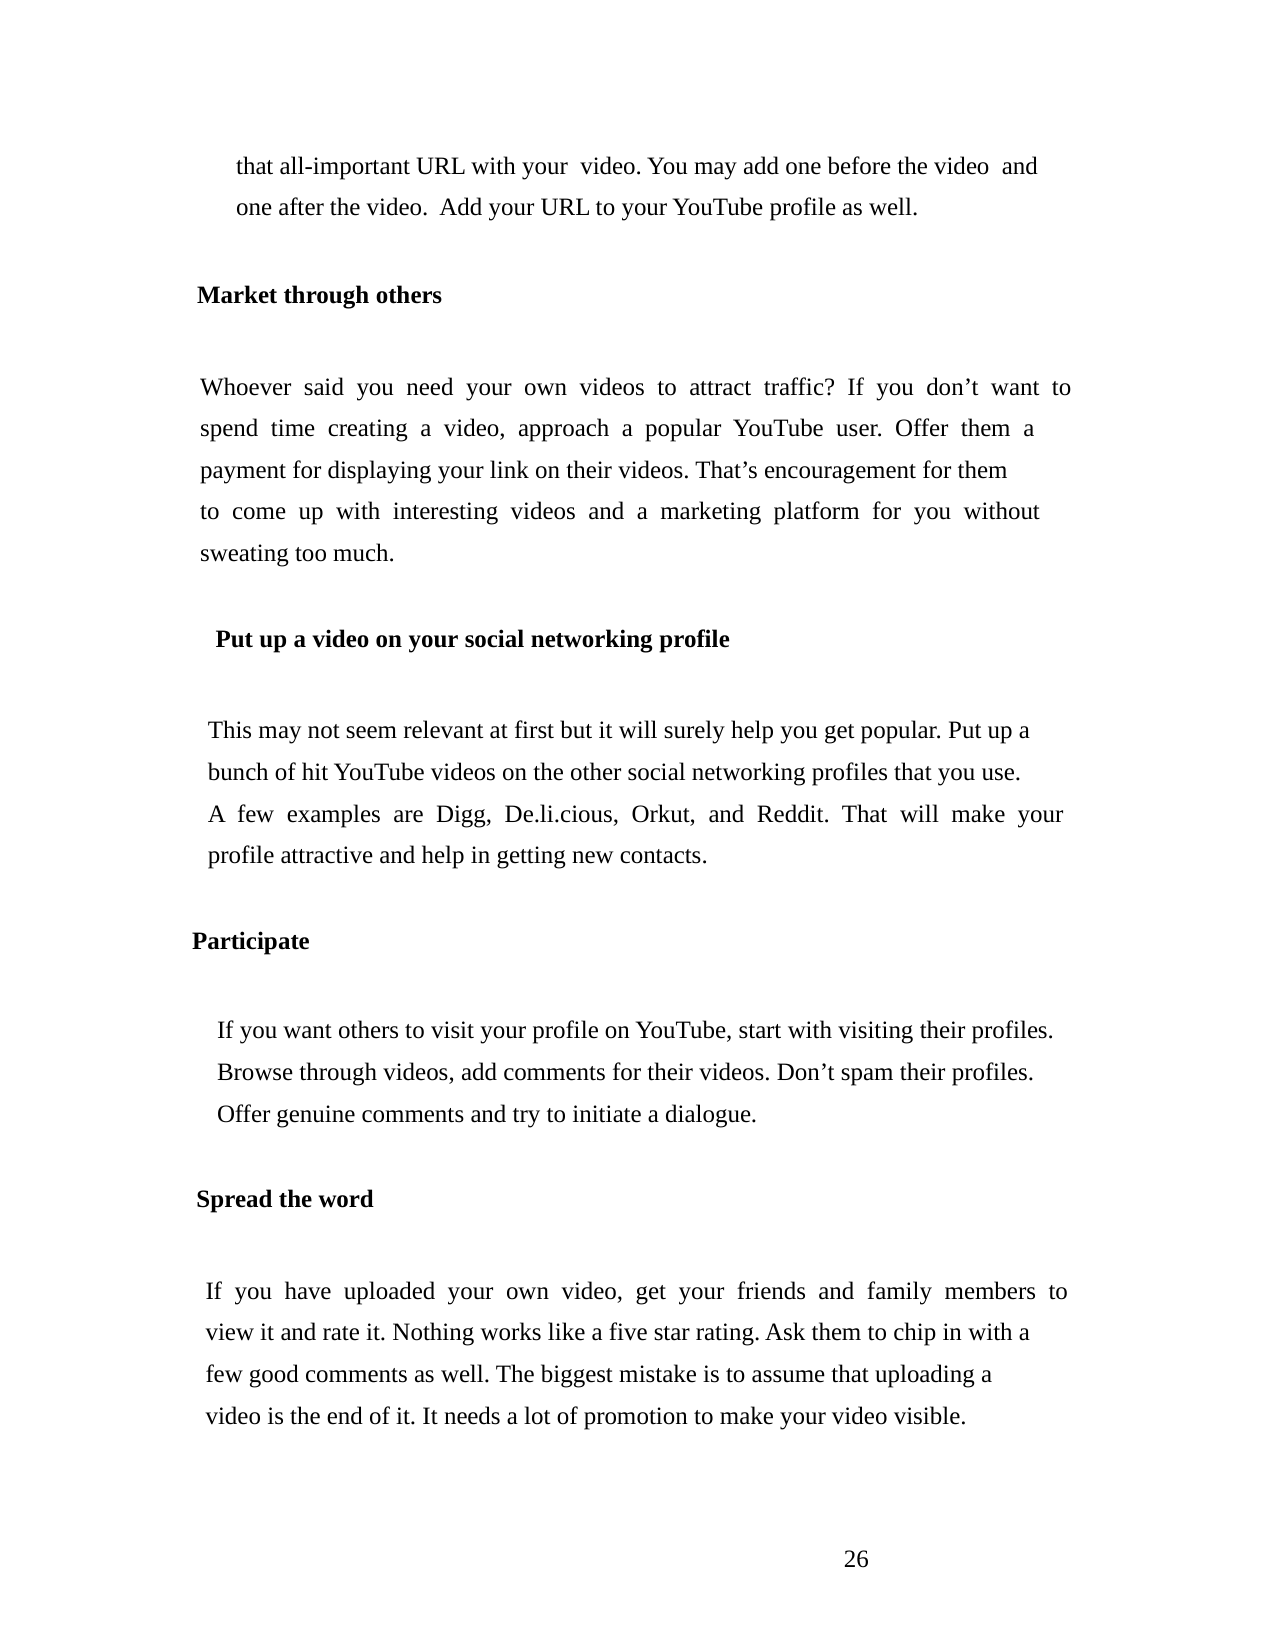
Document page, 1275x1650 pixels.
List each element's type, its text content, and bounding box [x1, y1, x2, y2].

text_box Put up a video on your social networking profile [215, 629, 730, 660]
text_box If you have uploaded your own video, get your friends and family members to view it and rate it. Nothing works like a five star rating. Ask them to chip in with a few good comments as well. The biggest mistake is to assume that uploading a video is the end of it. It needs a lot of promotion to make your video visible. [205, 1281, 1070, 1437]
text_box 26 [843, 1552, 869, 1581]
text_box that all-important URL with your video. You may add one before the video and one after the video. Add your URL to your YouTube profile as well. [235, 156, 1039, 229]
text_box Spread the word [196, 1189, 375, 1220]
text_box Participate [191, 931, 310, 962]
text_box Market through others [197, 285, 443, 316]
text_box Whoever said you need your own videos to attract traffic? If you don’t want to spend time creating a video, approach a popular YouTube user. Offer them a payment for displaying your link on their videos. That’s encouragement for them to come up with interesting videos and a marketing platform for you without sweating too much. [200, 377, 1073, 575]
text_box If you want others to visit your profile on YouTube, start with visiting their profiles. Browse through videos, add comments for their videos. Don’t spam their profiles. Offer genuine comments and try to initiate a dialogue. [217, 1020, 1056, 1135]
text_box This may not seem relevant at first but it will surely help you get popular. Put up a bunch of hit YouTube videos on the other social networking profiles that you use. A few examples are Digg, De.li.cious, Orkut, and Reddit. That will make your profile attractive and help in getting new contacts. [207, 720, 1065, 877]
